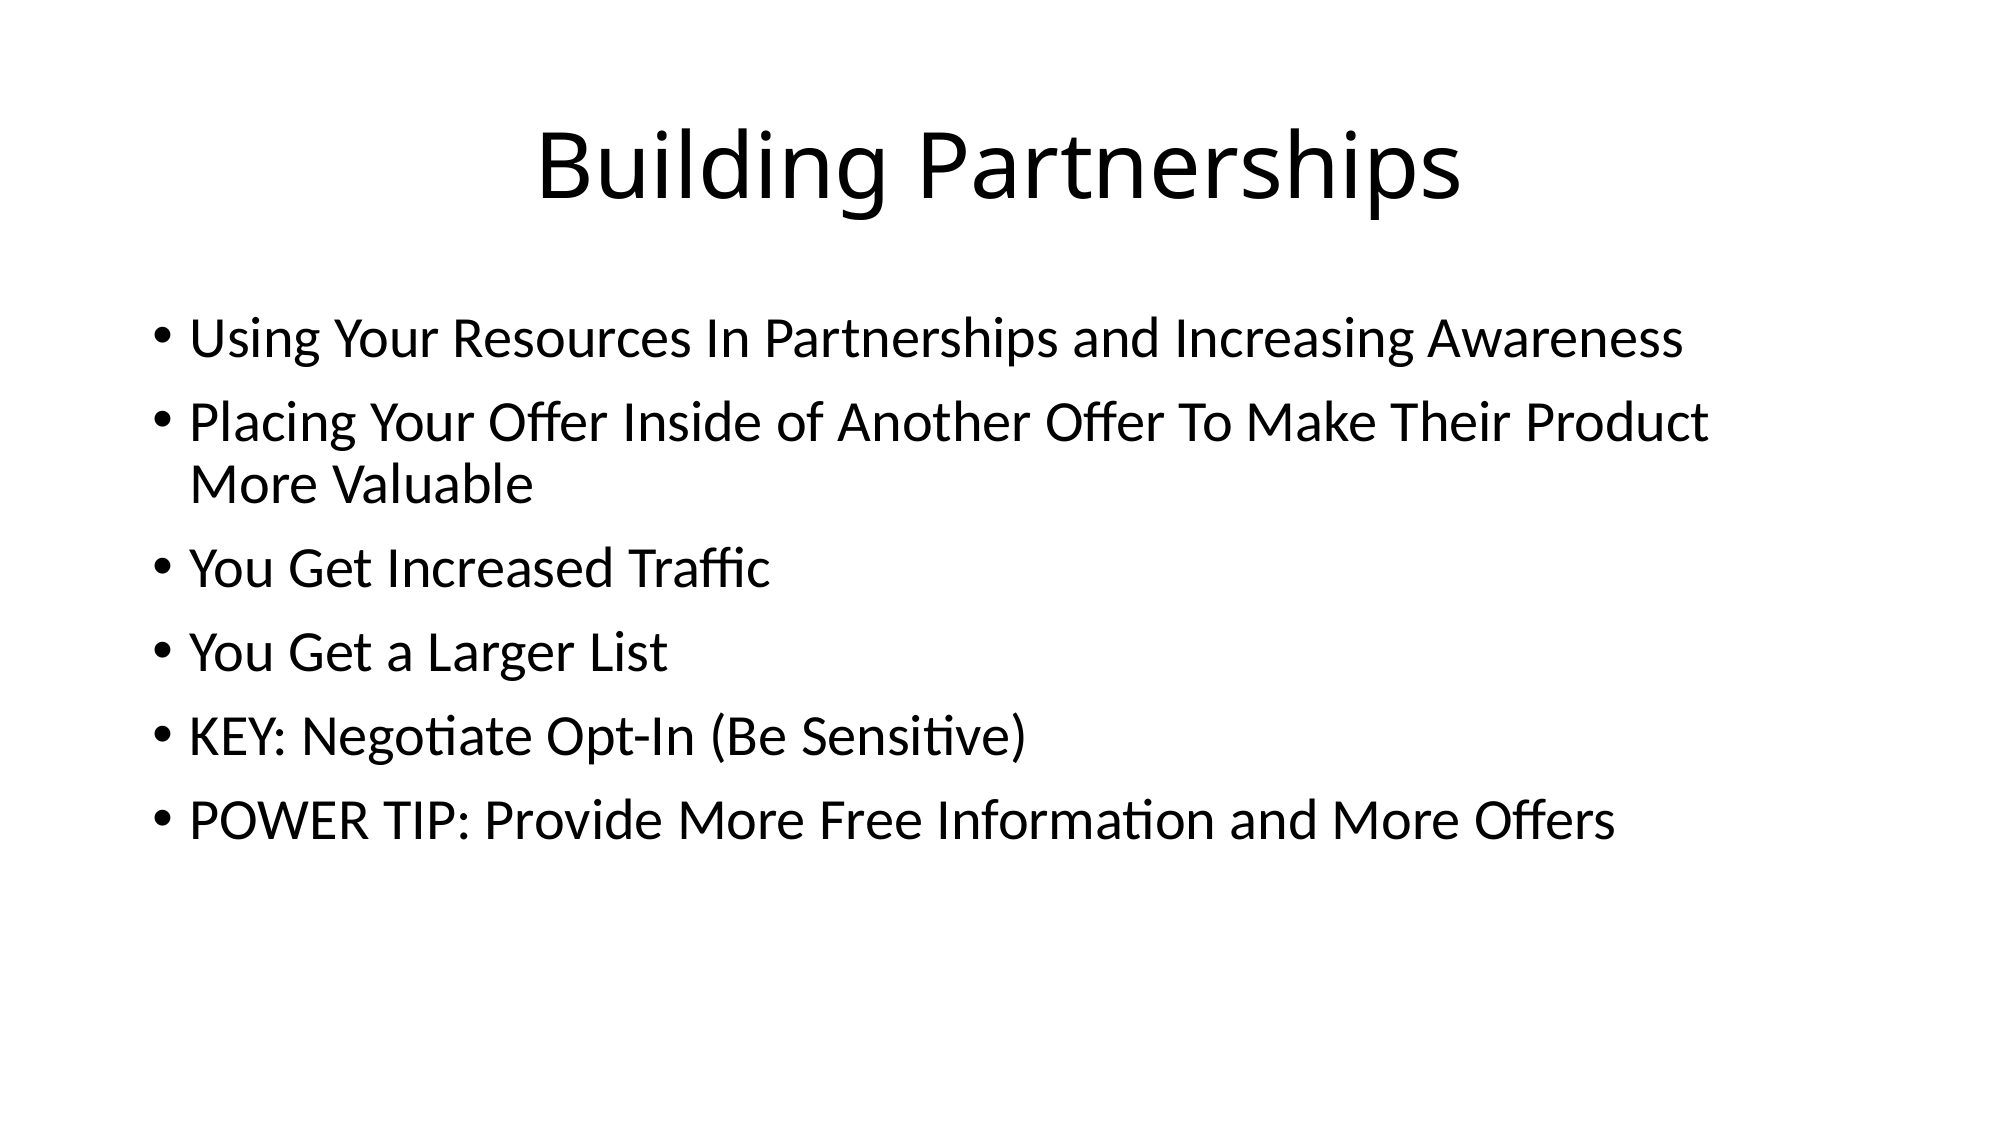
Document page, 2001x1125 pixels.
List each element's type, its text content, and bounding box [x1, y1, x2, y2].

list Using Your Resources In Partnerships and Increasing Awareness Placing Your Offer Inside of Another Offer To Make Their Product More Valuable You Get Increased Traffic You Get a Larger List KEY: Negotiate Opt-In (Be Sensitive) POWER TIP: Provide More Free Information and More Offers [137, 299, 1863, 1014]
title Building Partnerships [137, 59, 1863, 278]
